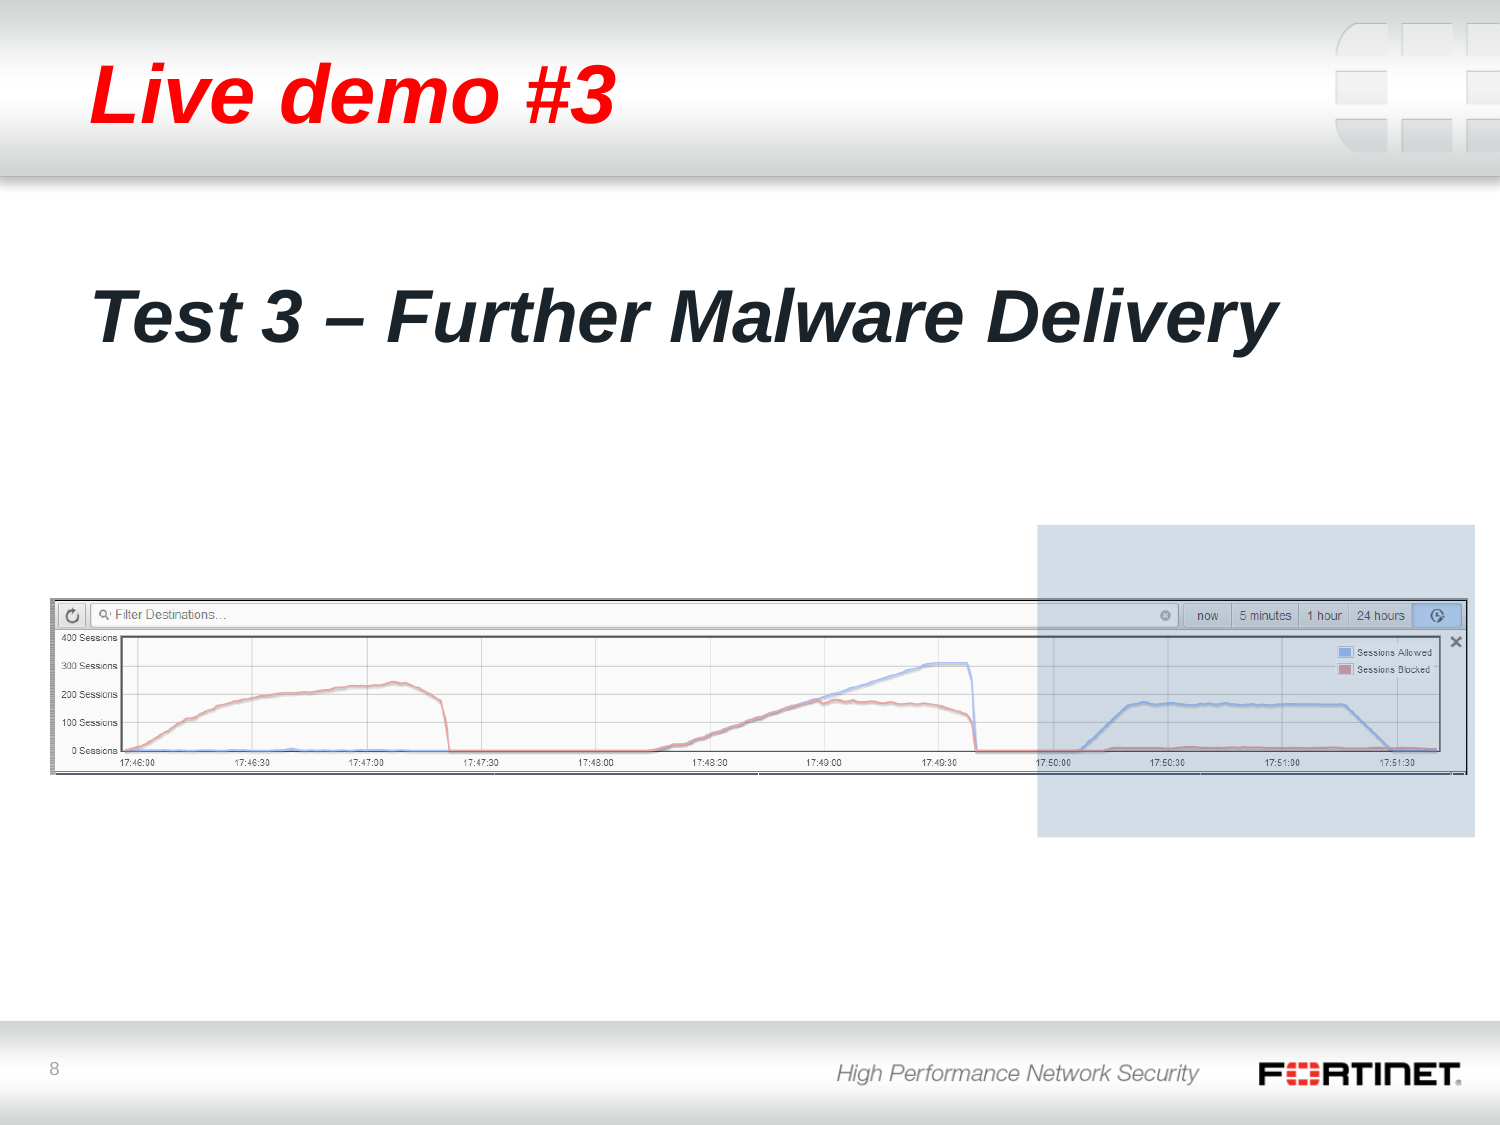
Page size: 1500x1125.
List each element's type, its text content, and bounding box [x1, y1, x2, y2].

title Test 3 – Further Malware Delivery [75, 200, 1425, 500]
text_box Live demo #3 [74, 6, 1425, 174]
picture [0, 0, 1500, 1125]
text_box [1035, 523, 1477, 839]
